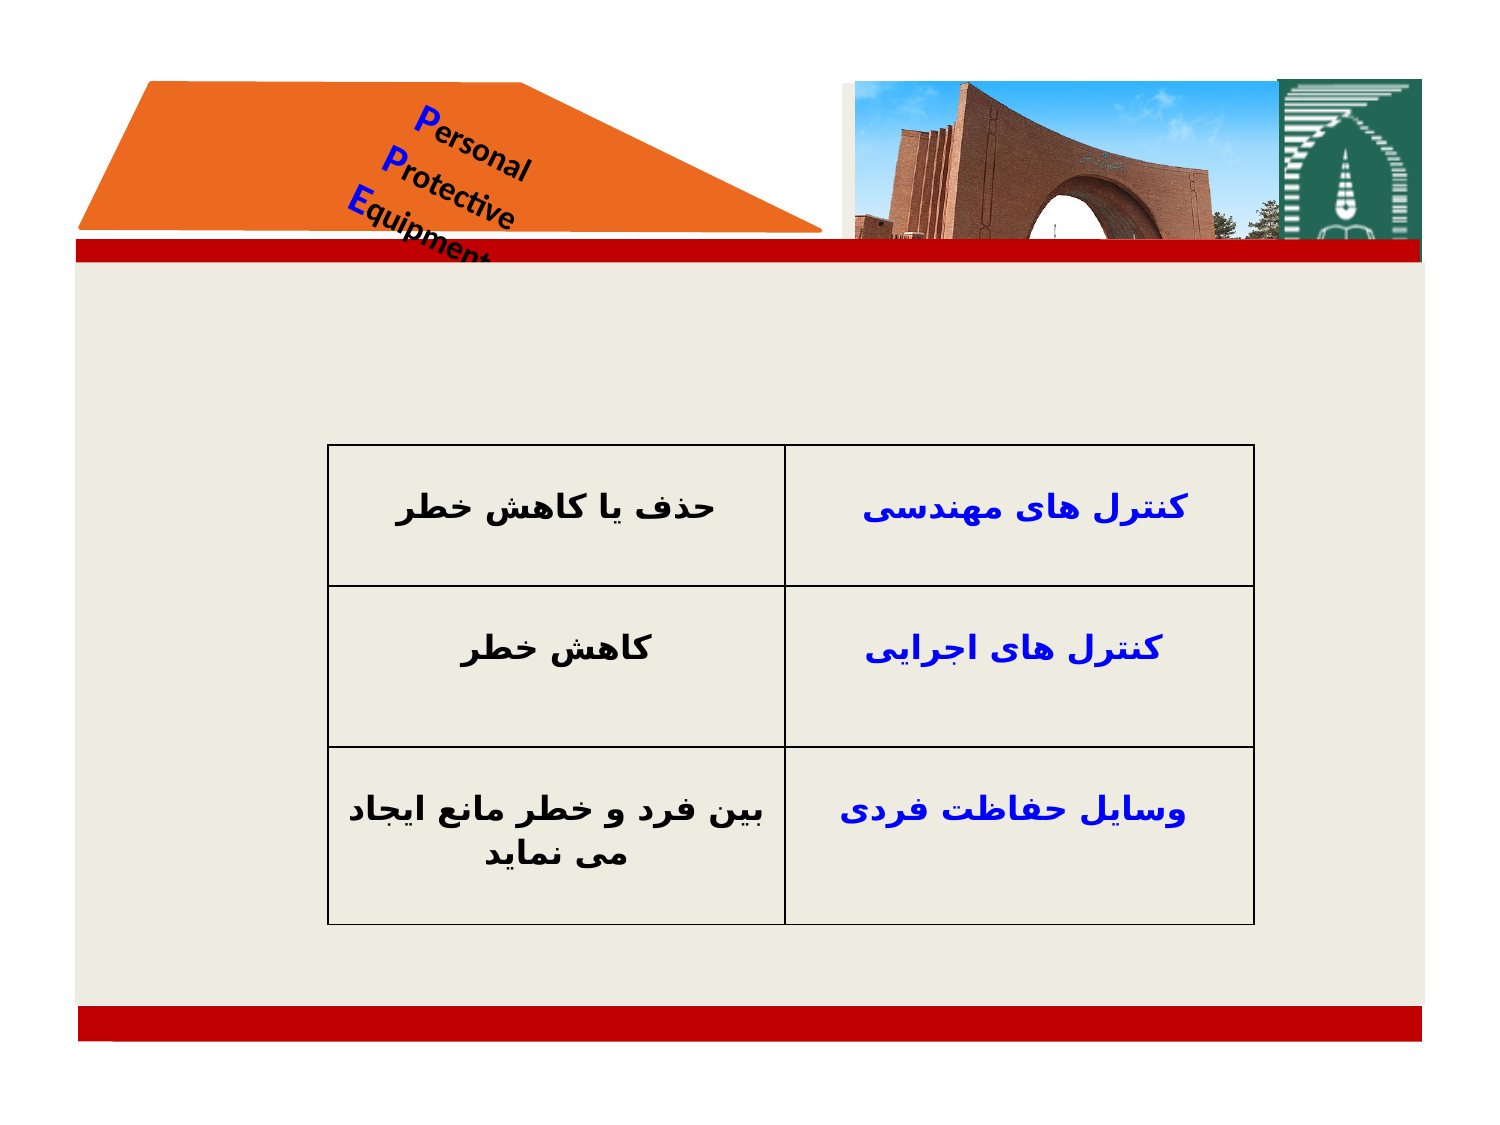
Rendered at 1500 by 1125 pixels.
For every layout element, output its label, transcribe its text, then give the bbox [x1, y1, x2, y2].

table_cell کاهش خطر [329, 587, 784, 746]
table_cell وسایل حفاظت فردی [786, 748, 1253, 924]
table_header حذف یا کاهش خطر [329, 446, 784, 585]
picture [855, 79, 1422, 262]
table_cell کنترل های اجرایی [786, 587, 1253, 746]
table_header کنترل های مهندسی [786, 446, 1253, 585]
list کنترل خطرات [75, 262, 1425, 1005]
table_cell بین فرد و خطر مانع ایجاد می نماید [329, 748, 784, 924]
